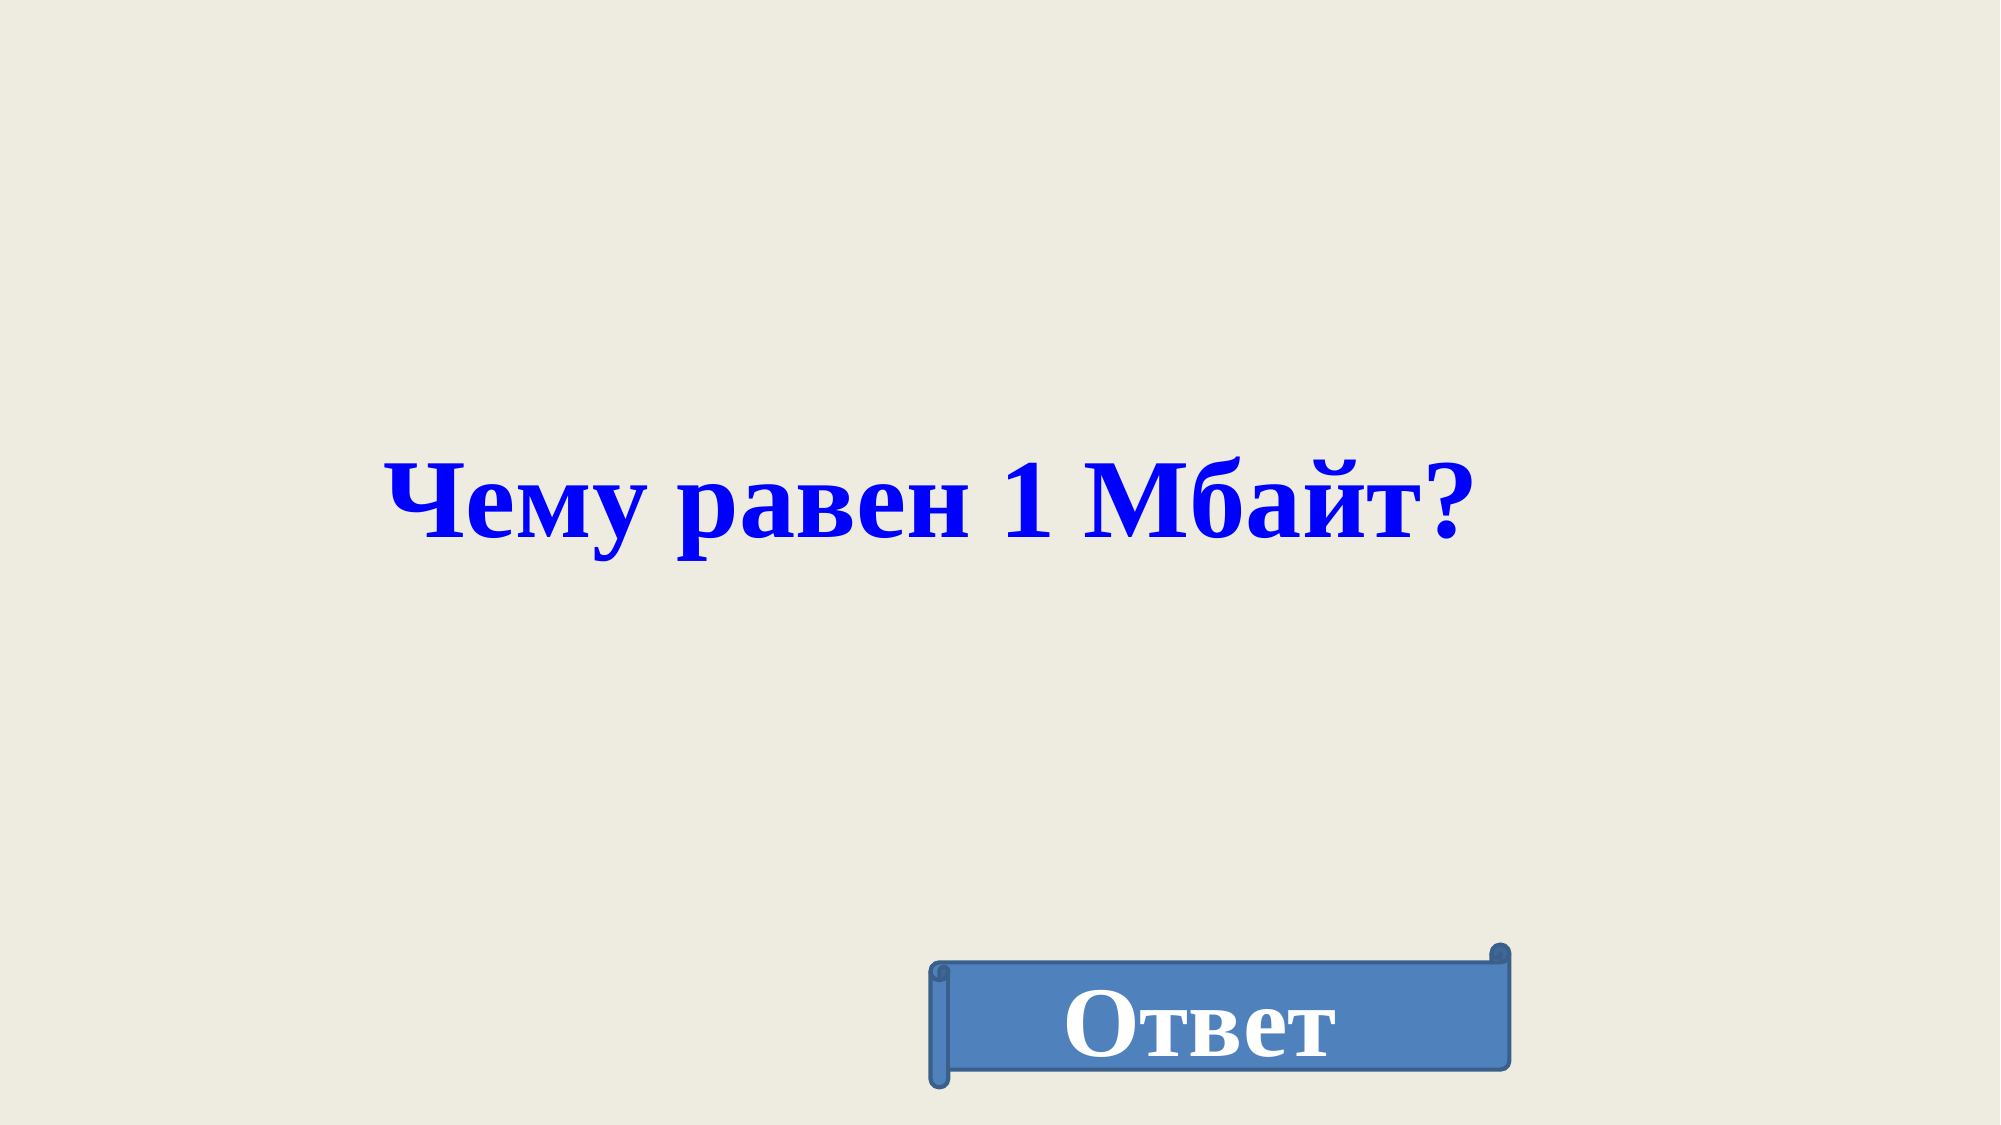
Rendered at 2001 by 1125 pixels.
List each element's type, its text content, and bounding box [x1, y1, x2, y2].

text_box Чему равен 1 Мбайт? [60, 417, 1827, 748]
text_box Ответ [928, 942, 1512, 1090]
